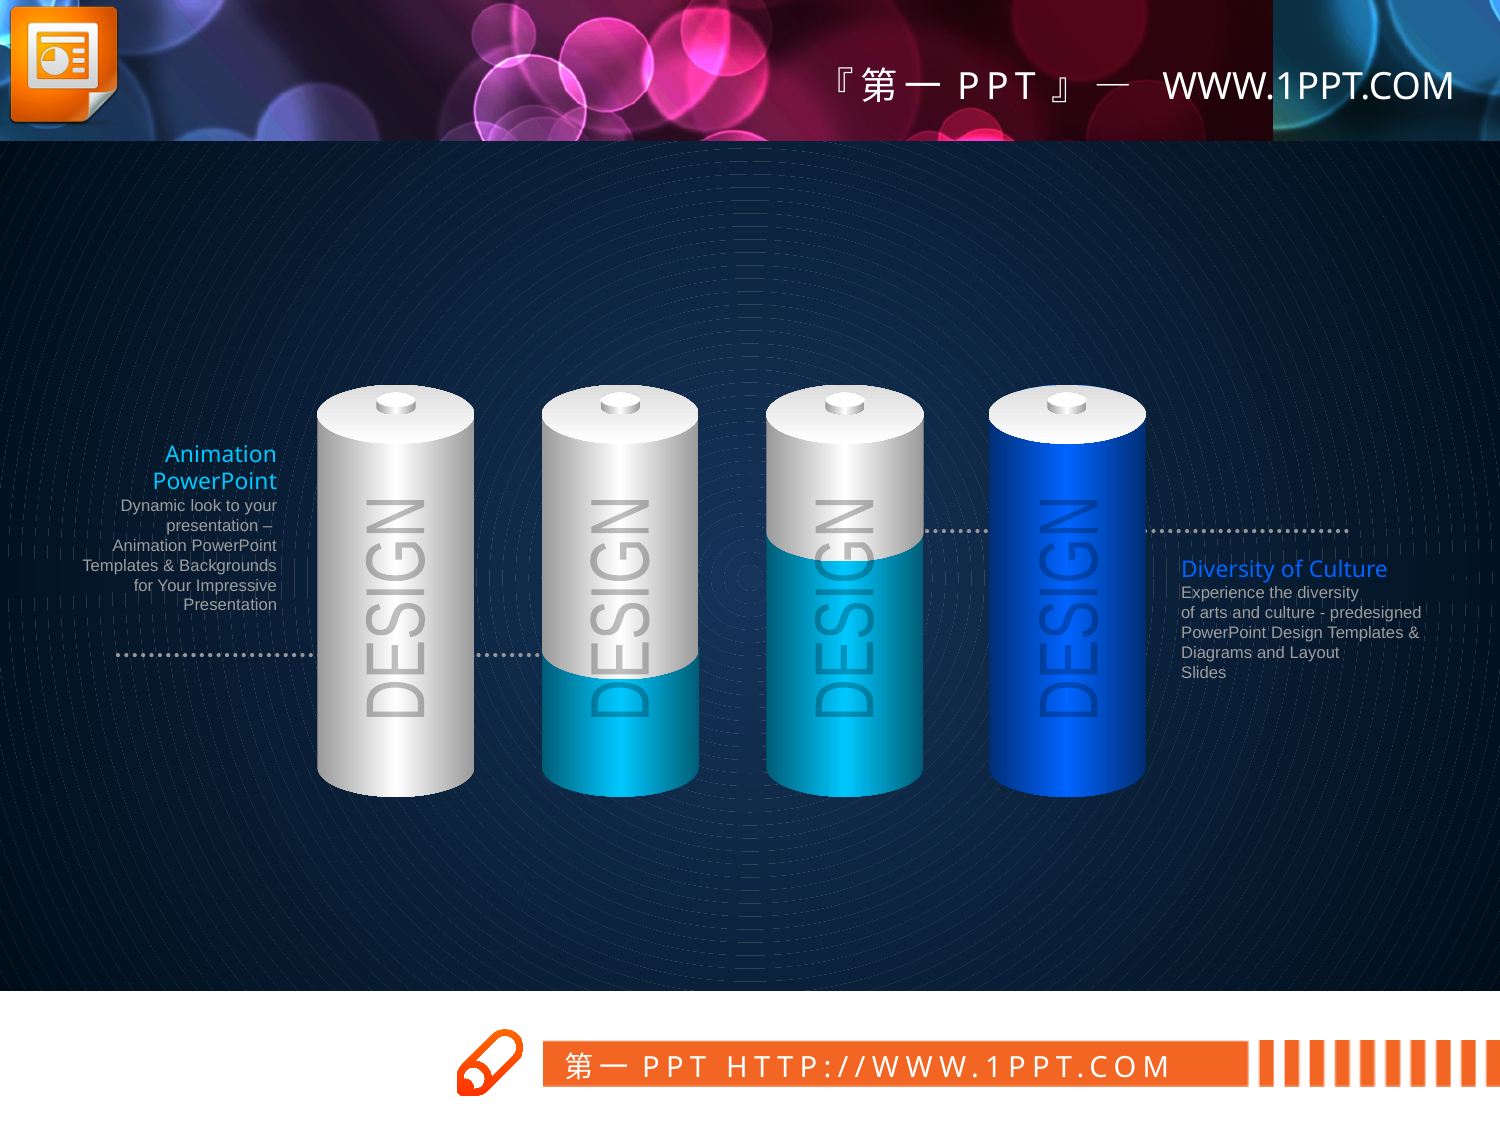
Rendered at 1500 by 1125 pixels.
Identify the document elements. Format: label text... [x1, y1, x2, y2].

text_box Animation PowerPoint Dynamic look to your presentation – Animation PowerPoint Templates & Backgrounds for Your Impressive Presentation [46, 433, 290, 621]
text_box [541, 384, 700, 797]
picture [543, 1040, 1500, 1087]
text_box Diversity of Culture Experience the diversity of arts and culture - predesigned PowerPoint Design Templates & Diagrams and Layout Slides [1169, 548, 1447, 688]
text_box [988, 384, 1146, 798]
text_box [766, 384, 924, 797]
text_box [317, 384, 475, 798]
picture [0, 0, 1500, 141]
